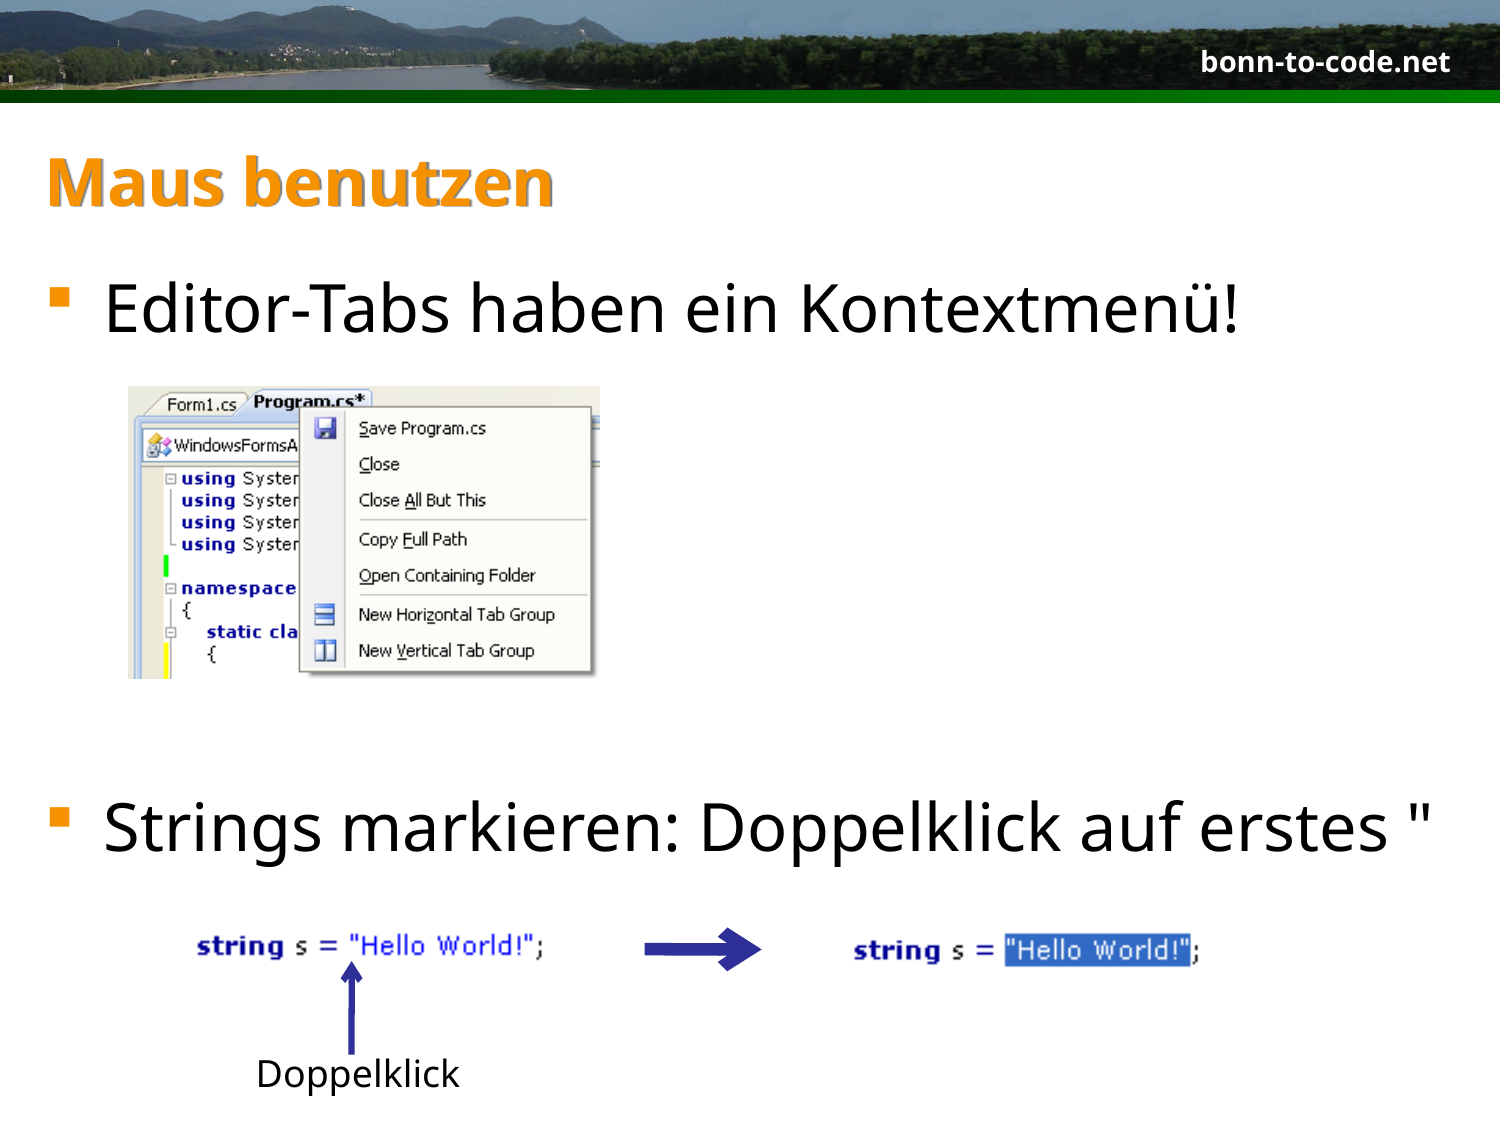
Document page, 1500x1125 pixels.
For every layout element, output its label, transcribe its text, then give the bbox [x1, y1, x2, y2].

list Editor-Tabs haben ein Kontextmenü! Strings markieren: Doppelklick auf erstes " [29, 257, 1471, 1114]
picture [0, 0, 1500, 90]
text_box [128, 878, 1278, 1104]
title Maus benutzen [29, 101, 1471, 257]
picture [128, 386, 600, 680]
